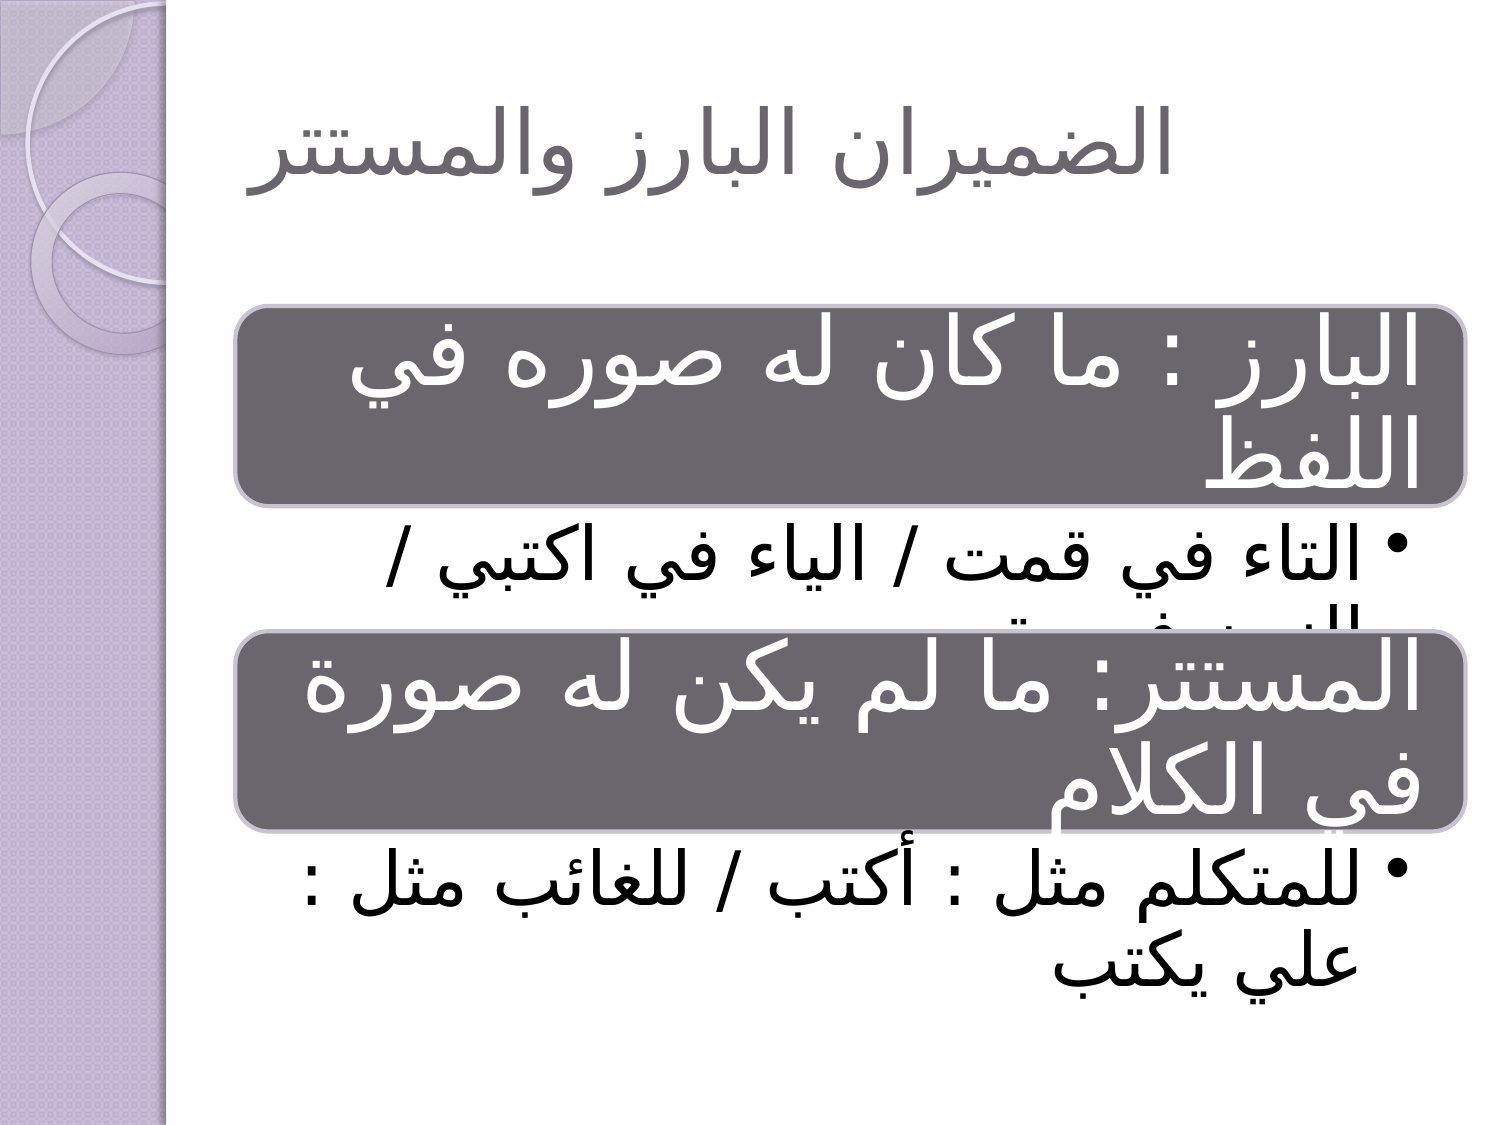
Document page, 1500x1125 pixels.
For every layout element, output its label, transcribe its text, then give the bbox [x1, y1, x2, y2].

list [235, 237, 1466, 1026]
title الضميران البارز والمستتر [235, 45, 1466, 233]
